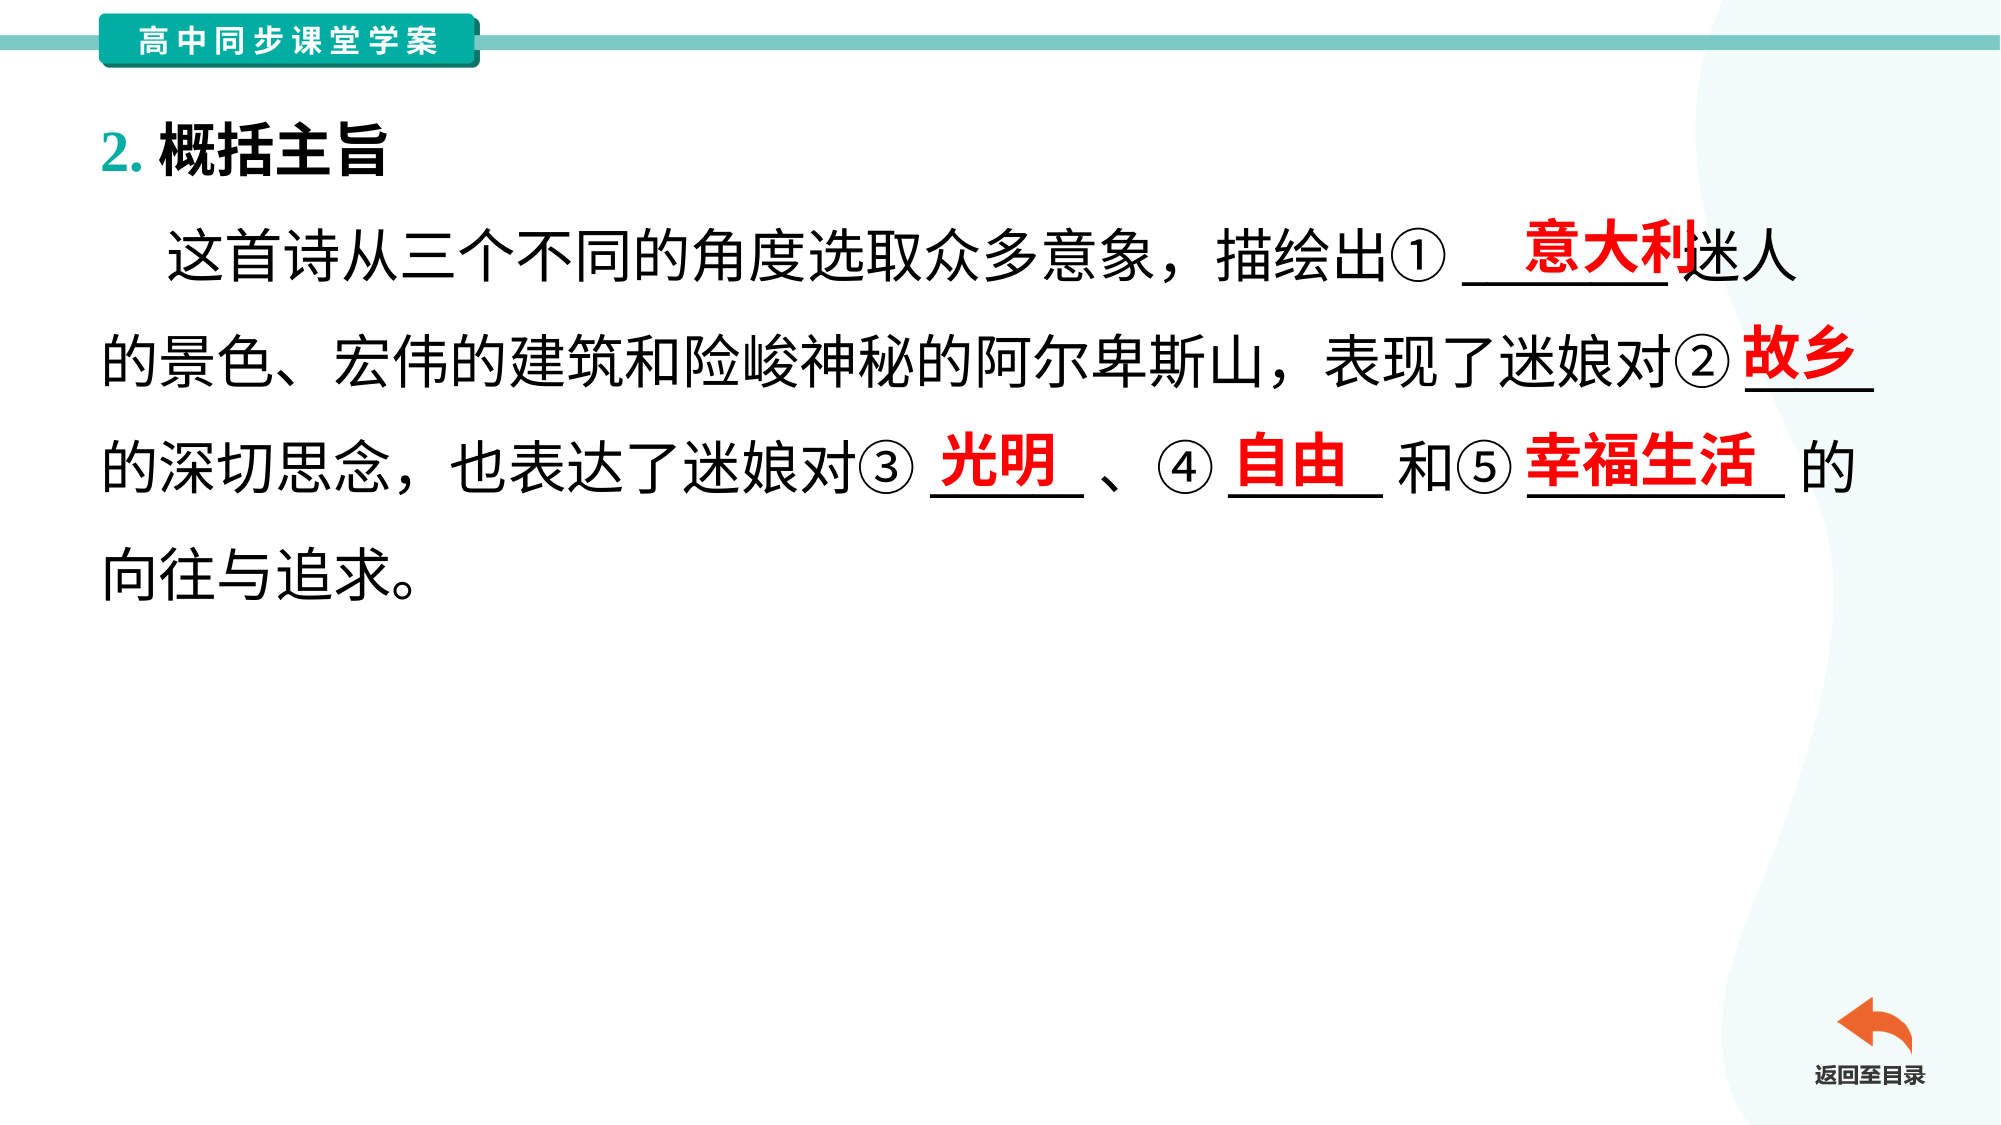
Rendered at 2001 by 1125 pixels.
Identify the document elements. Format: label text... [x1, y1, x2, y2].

text_box 幸福生活 [1502, 390, 1779, 493]
text_box 2.概括主旨 这首诗从三个不同的角度选取众多意象，描绘出①________迷人 的景色、宏伟的建筑和险峻神秘的阿尔卑斯山，表现了迷娘对②_____ 的深切思念，也表达了迷娘对③______、④______和⑤__________的 向往与追求。 [100, 76, 1899, 608]
picture [0, 0, 2000, 1125]
text_box 光明 [918, 390, 1079, 493]
text_box 故乡 [1720, 284, 1881, 387]
text_box 意大利 [1502, 178, 1721, 281]
text_box 自由 [1210, 390, 1371, 493]
